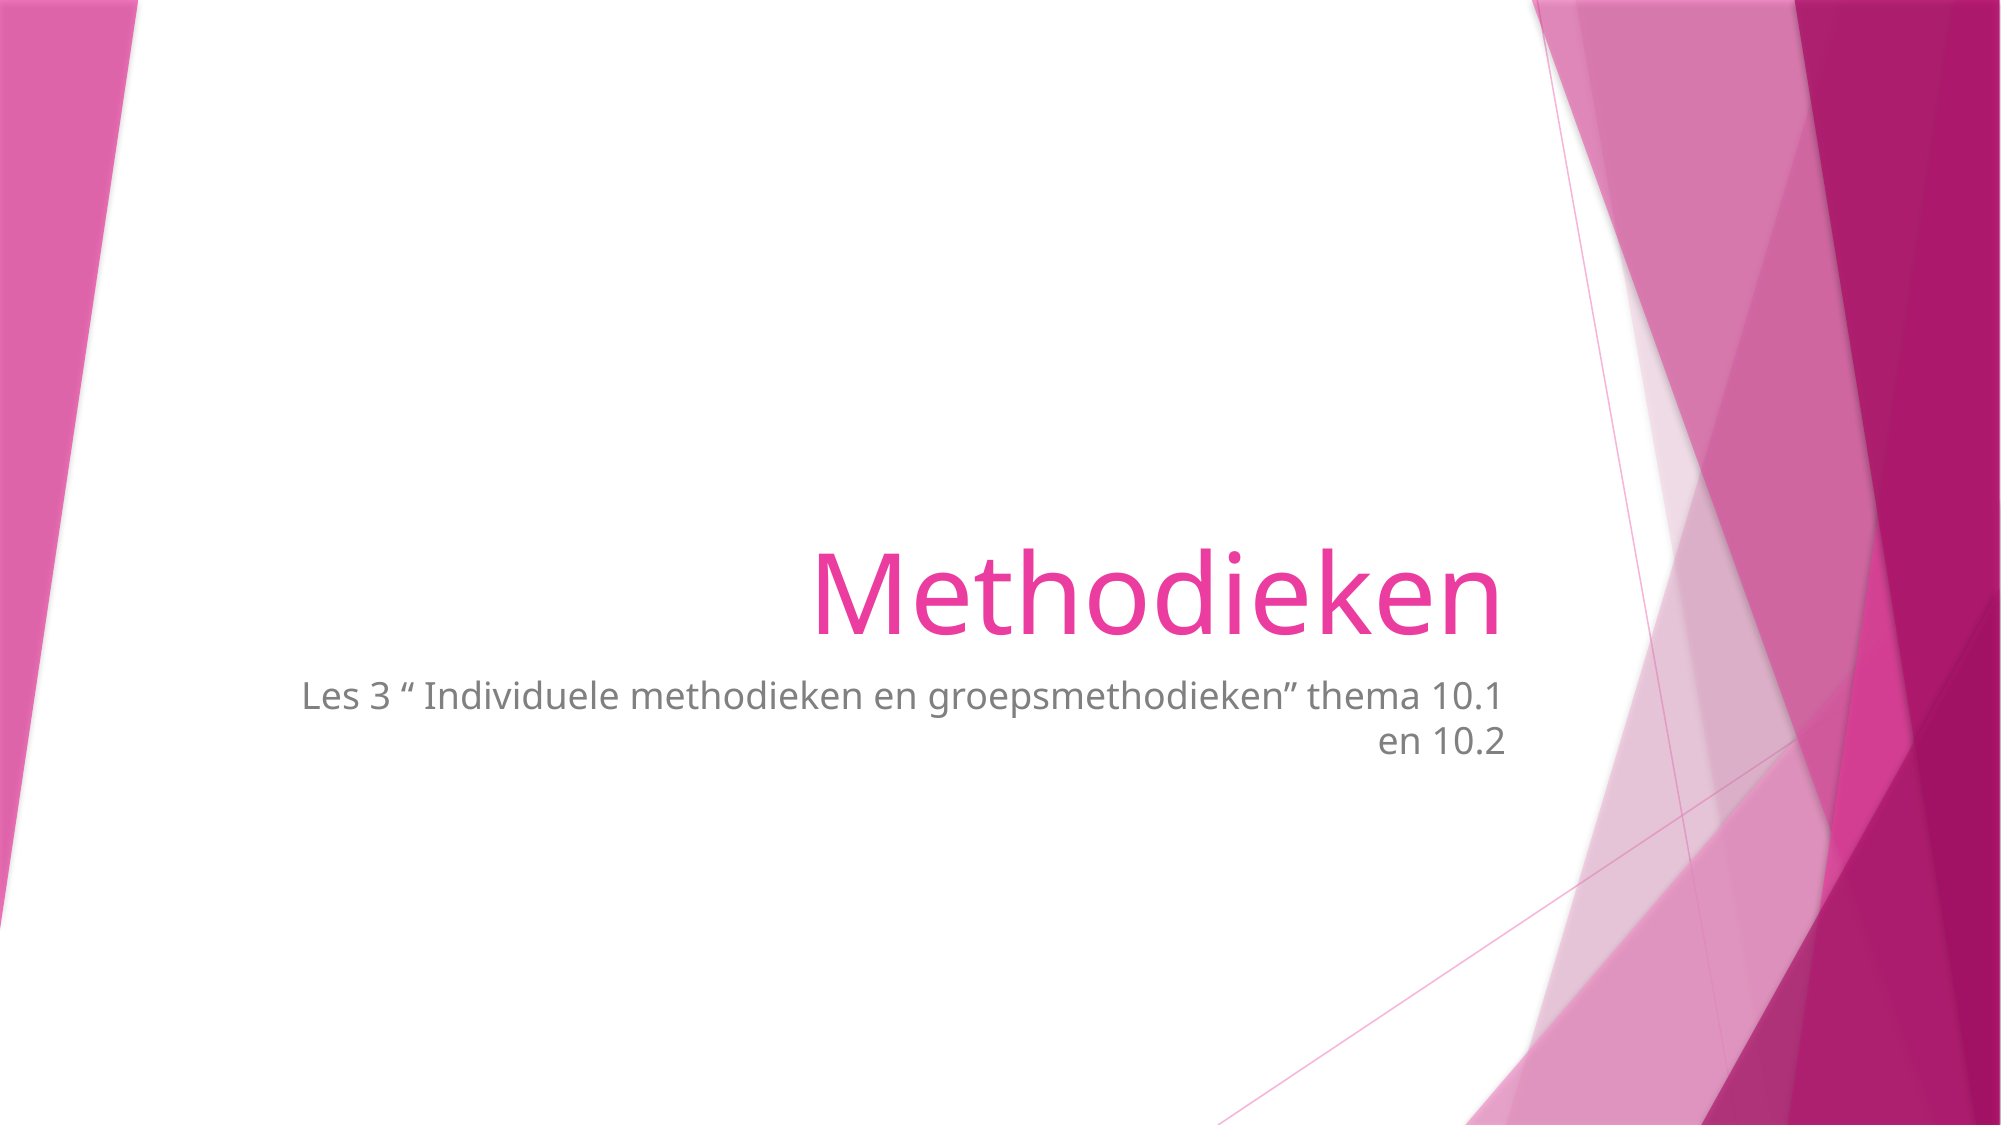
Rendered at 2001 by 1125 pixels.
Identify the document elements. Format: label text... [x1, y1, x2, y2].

subtitle Les 3 “ Individuele methodieken en groepsmethodieken” thema 10.1 en 10.2 [247, 664, 1522, 845]
title Methodieken [247, 394, 1522, 664]
